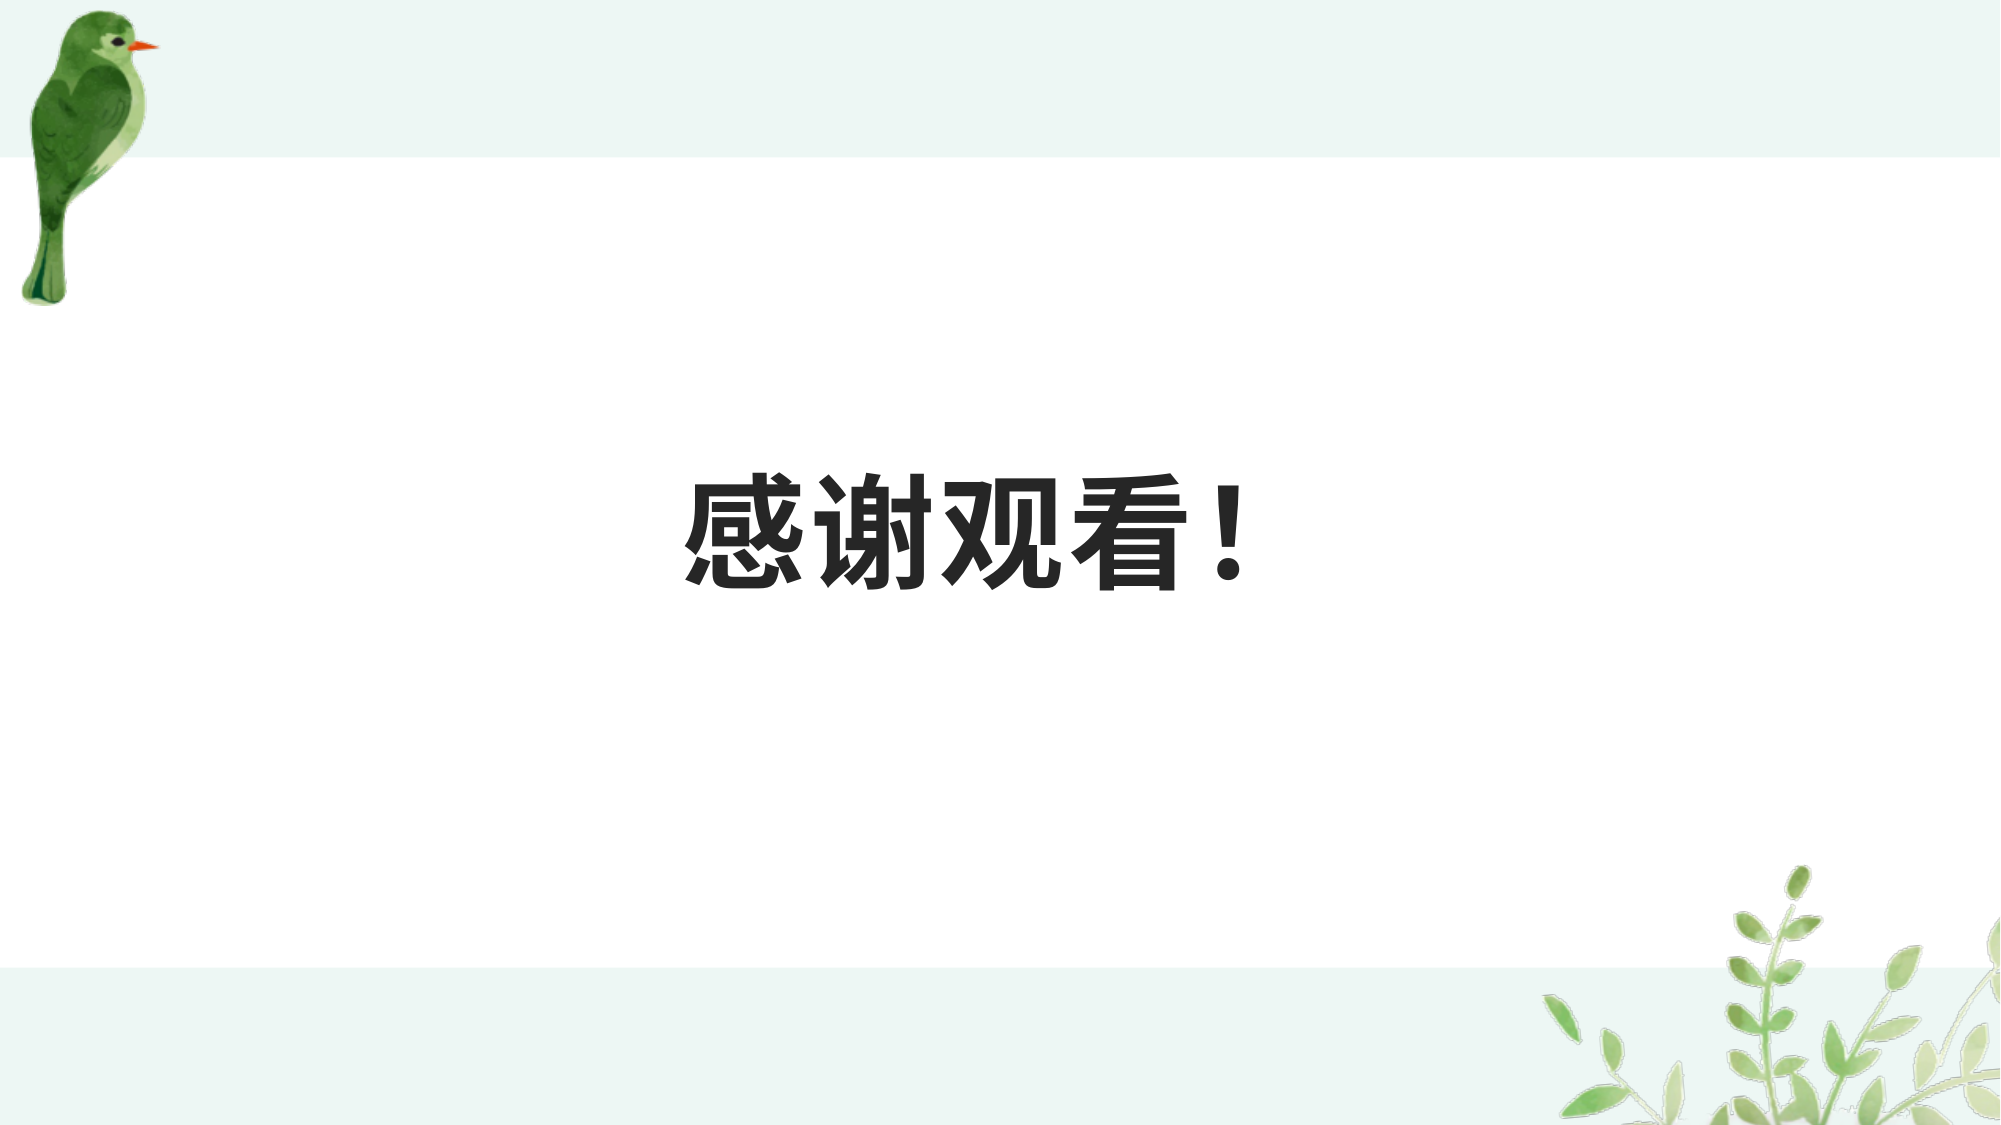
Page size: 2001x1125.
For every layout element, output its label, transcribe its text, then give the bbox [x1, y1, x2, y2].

picture [21, 10, 161, 306]
picture [1533, 848, 2001, 1125]
title 感谢观看！ [249, 219, 1750, 612]
